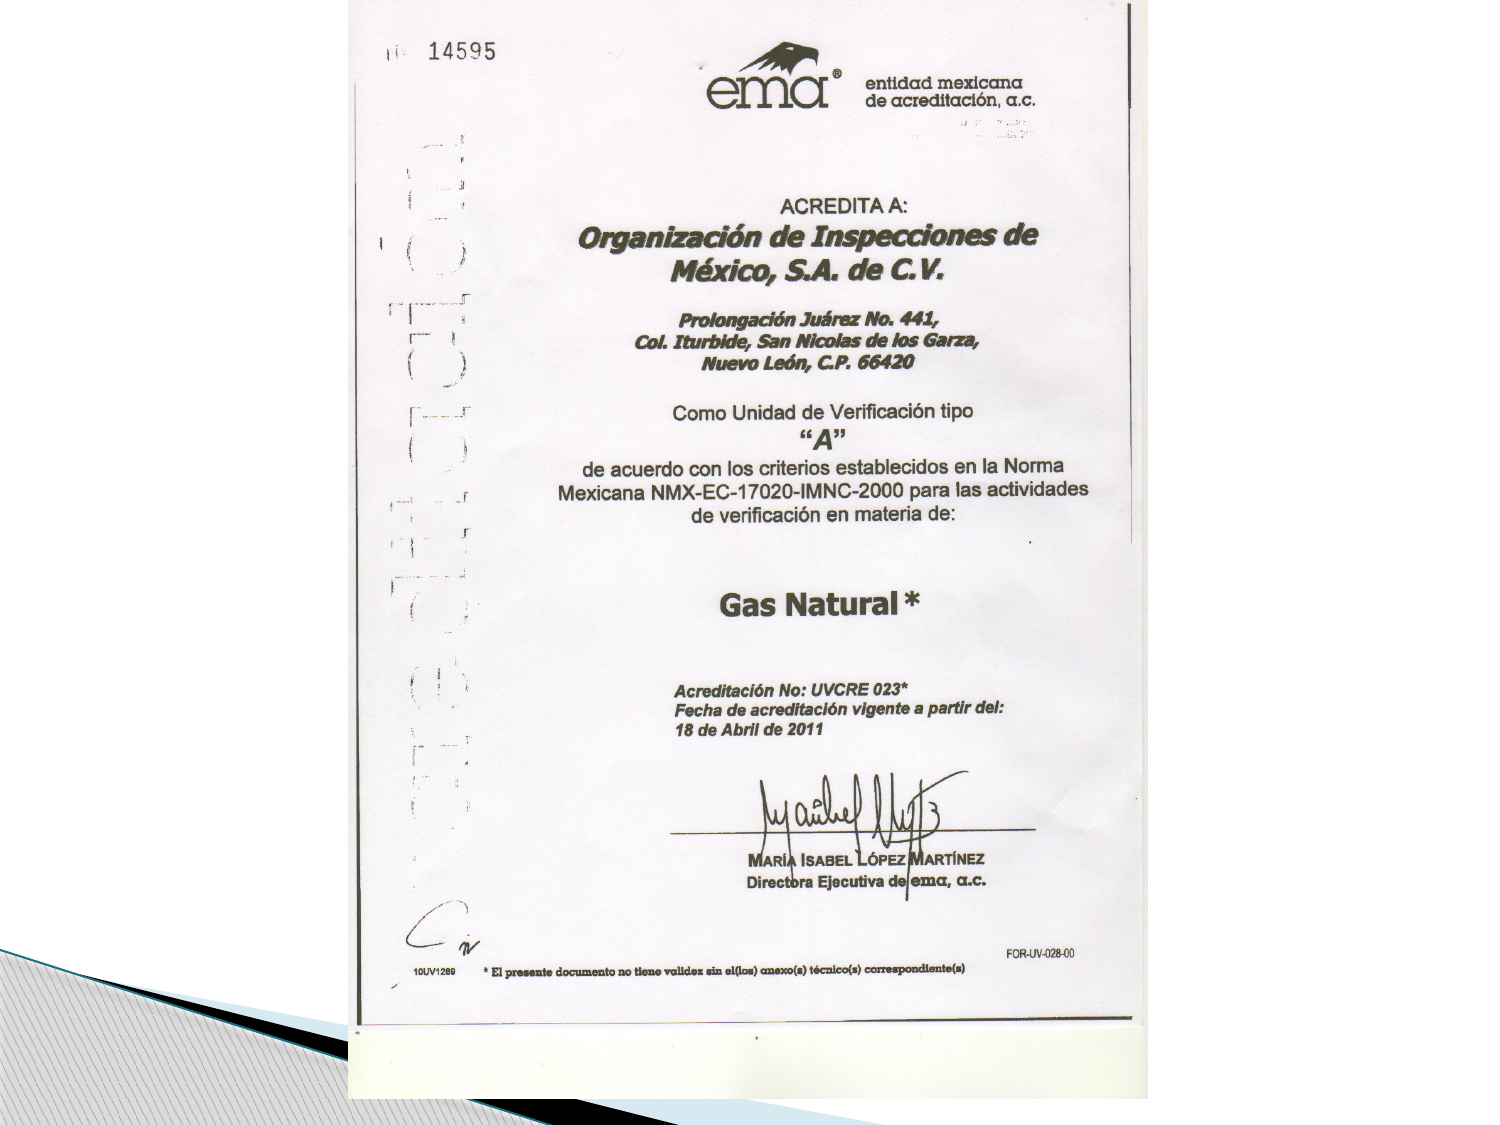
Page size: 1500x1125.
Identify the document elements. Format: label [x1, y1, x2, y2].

picture [348, 0, 1148, 1099]
